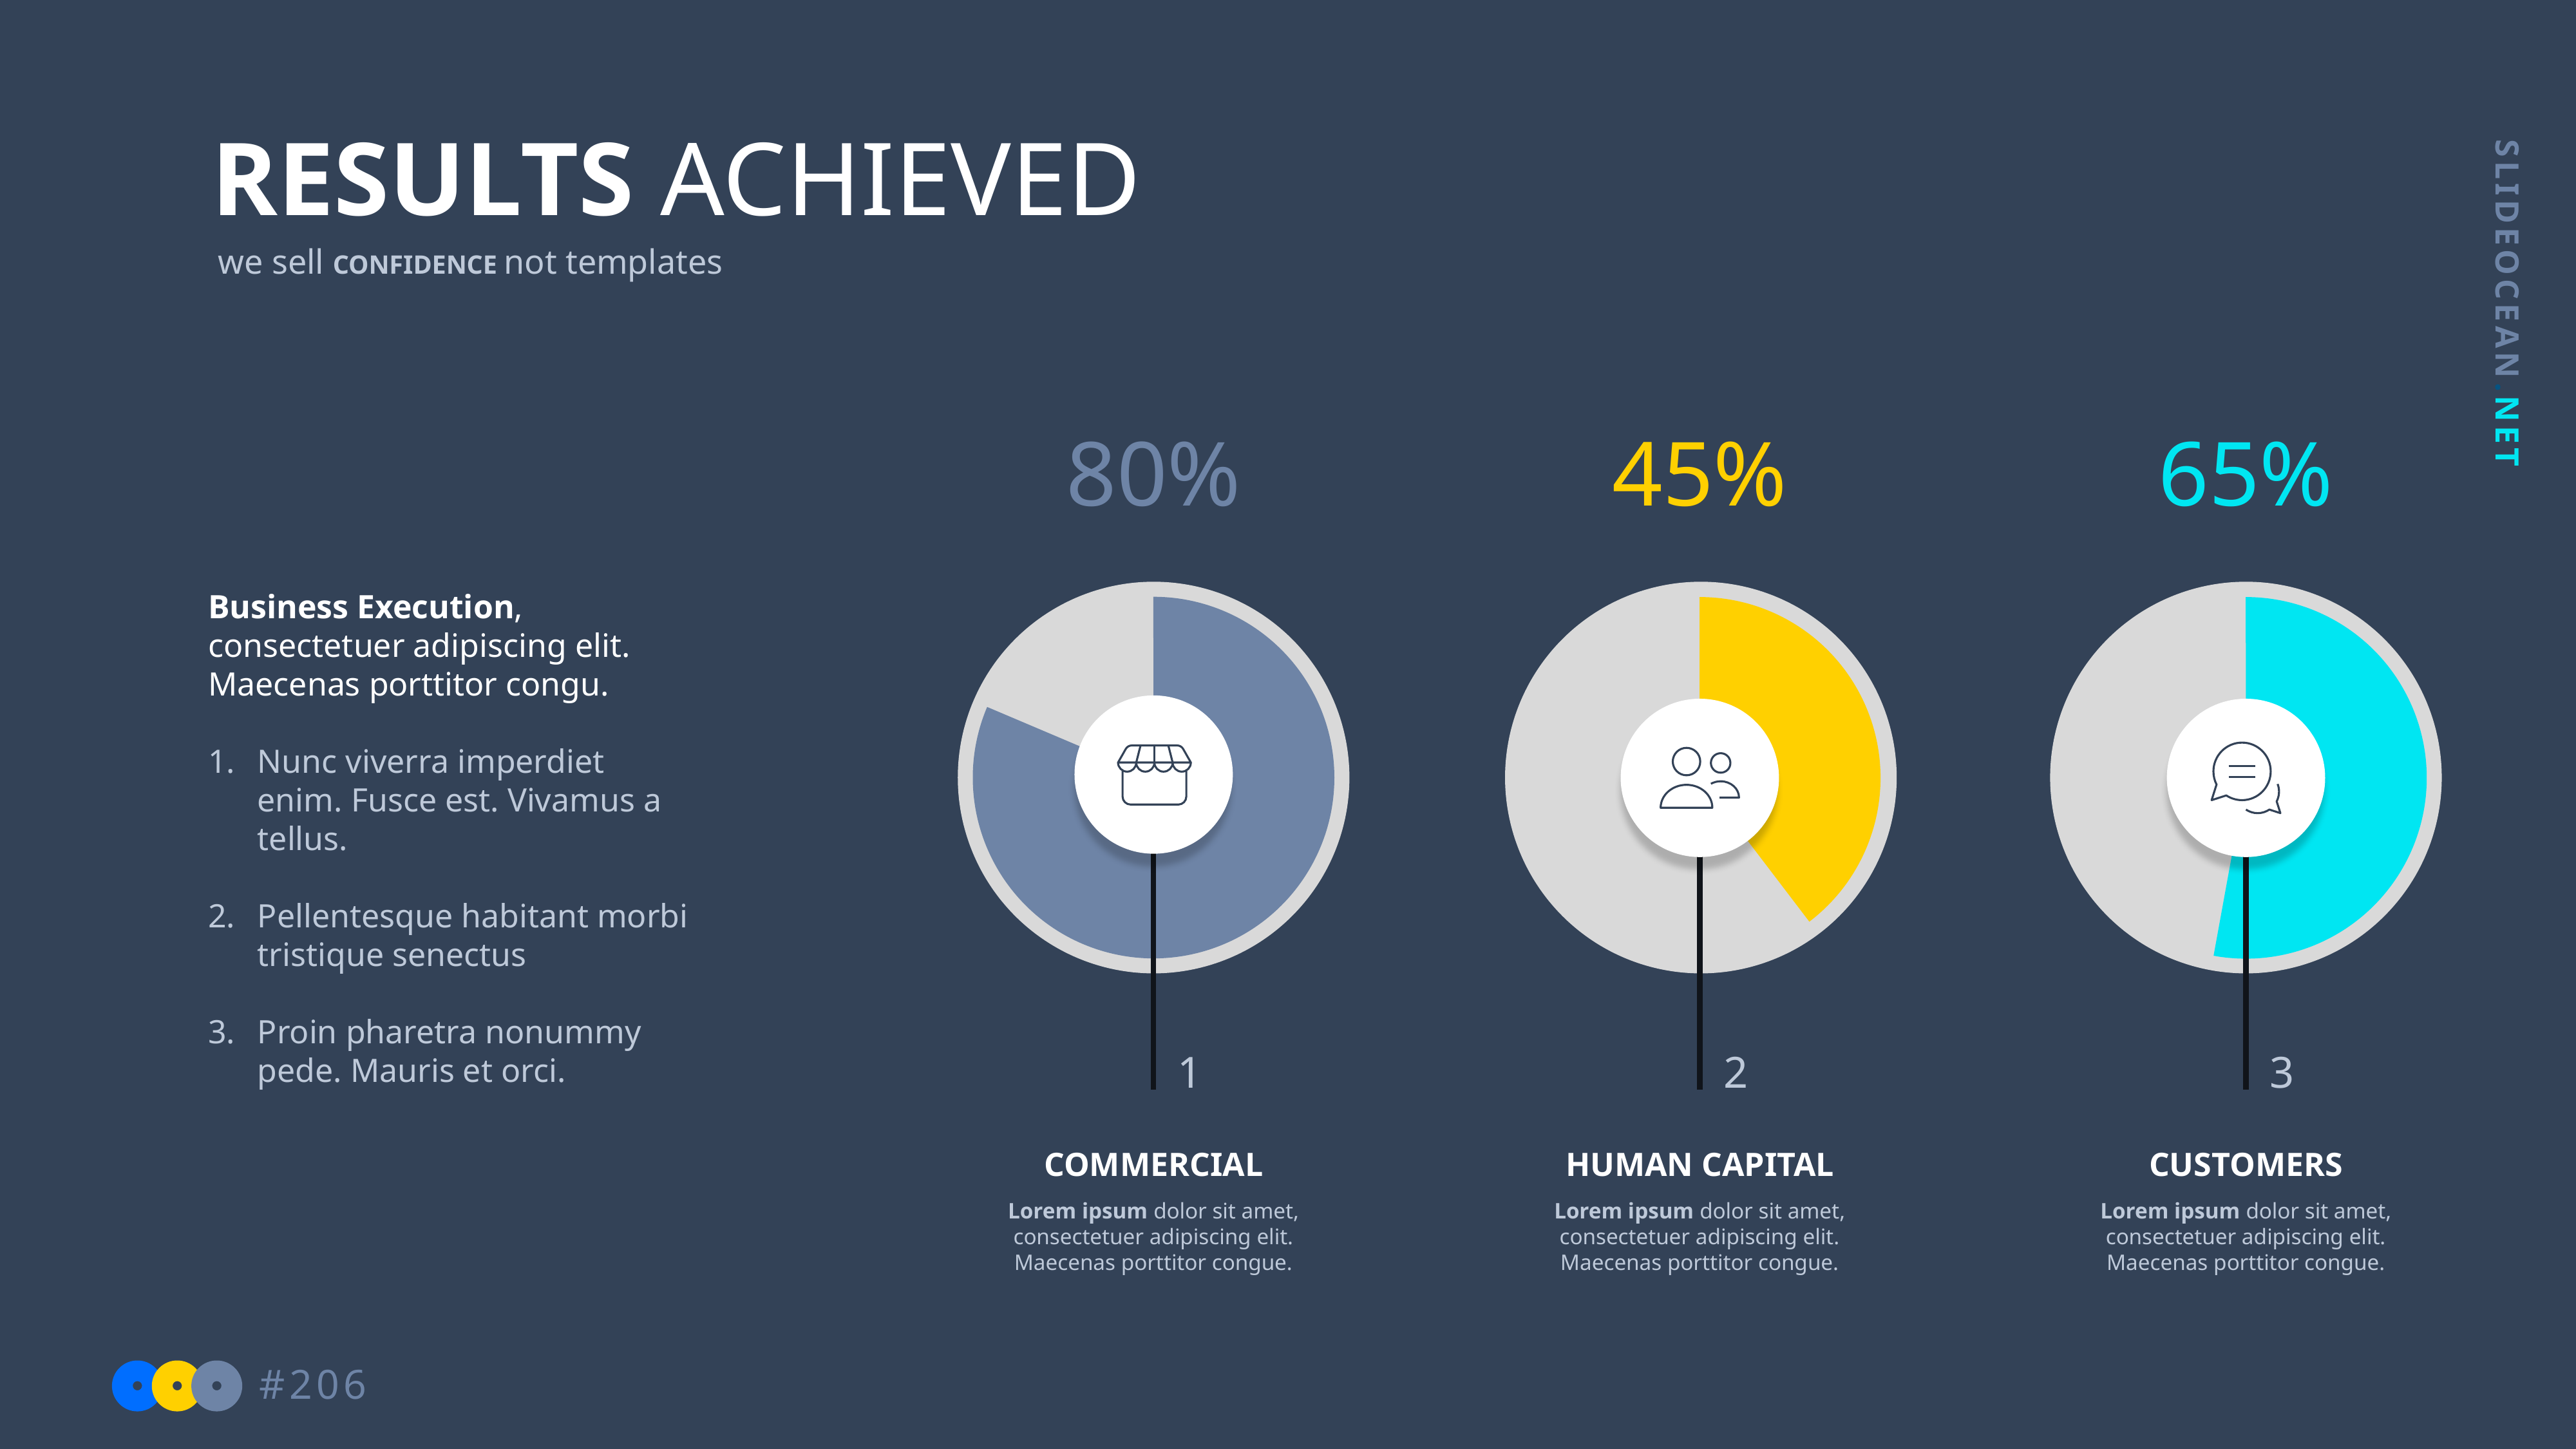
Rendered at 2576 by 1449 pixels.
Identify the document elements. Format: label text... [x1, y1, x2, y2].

text_box 3 [2260, 1040, 2360, 1101]
text_box Business Execution, consectetuer adipiscing elit. Maecenas porttitor congu. Nunc viverra imperdiet enim. Fusce est. Vivamus a tellus. Pellentesque habitant morbi tristique senectus Proin pharetra nonummy pede. Mauris et orci. [198, 582, 707, 1133]
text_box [2166, 698, 2325, 1090]
text_box #206 [259, 1359, 402, 1408]
text_box we sell CONFIDENCE not templates [208, 241, 733, 285]
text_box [957, 581, 1350, 974]
text_box 45% [1547, 412, 1853, 529]
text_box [1530, 1139, 1870, 1281]
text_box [2049, 581, 2443, 974]
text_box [1620, 698, 1779, 1090]
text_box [1074, 695, 1233, 1090]
text_box 80% [1001, 412, 1307, 529]
text_box 65% [2093, 412, 2399, 529]
text_box 2 [1714, 1040, 1814, 1101]
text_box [984, 1139, 1323, 1281]
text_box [2076, 1139, 2416, 1281]
text_box 1 [1168, 1040, 1267, 1101]
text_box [1504, 581, 1897, 974]
text_box RESULTS ACHIEVED [202, 110, 1151, 241]
